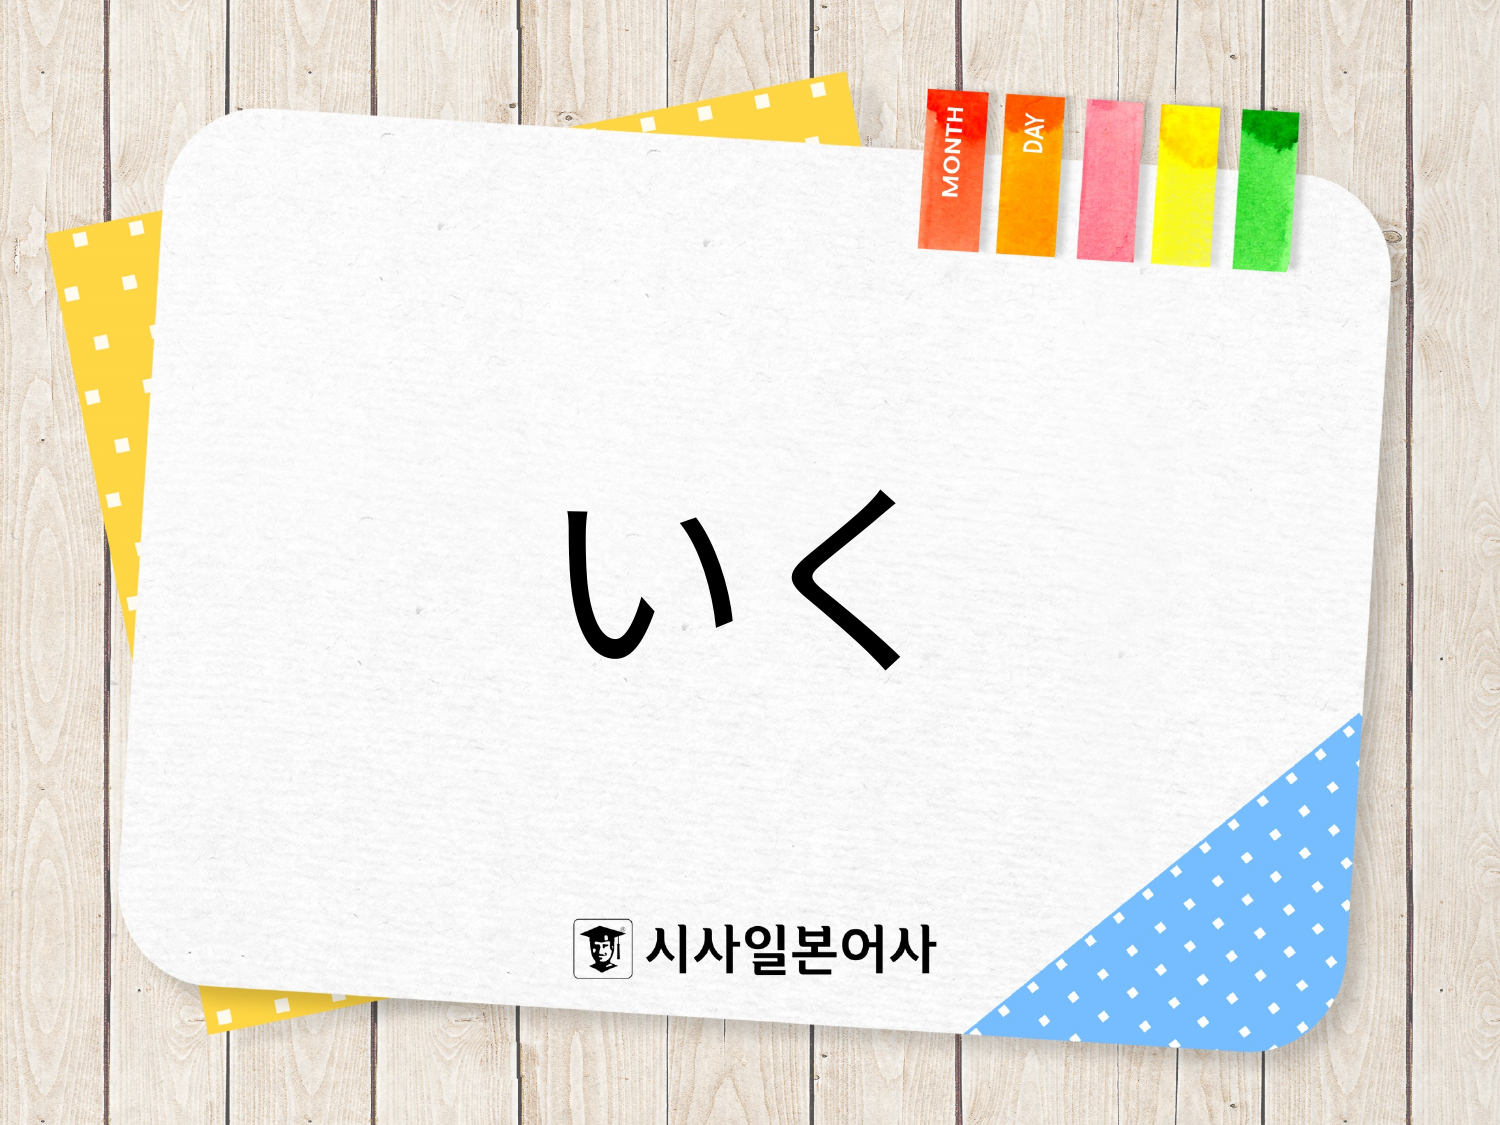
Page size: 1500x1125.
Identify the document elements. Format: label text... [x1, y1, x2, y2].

title いく [75, 338, 1425, 811]
picture [0, 0, 1500, 1125]
